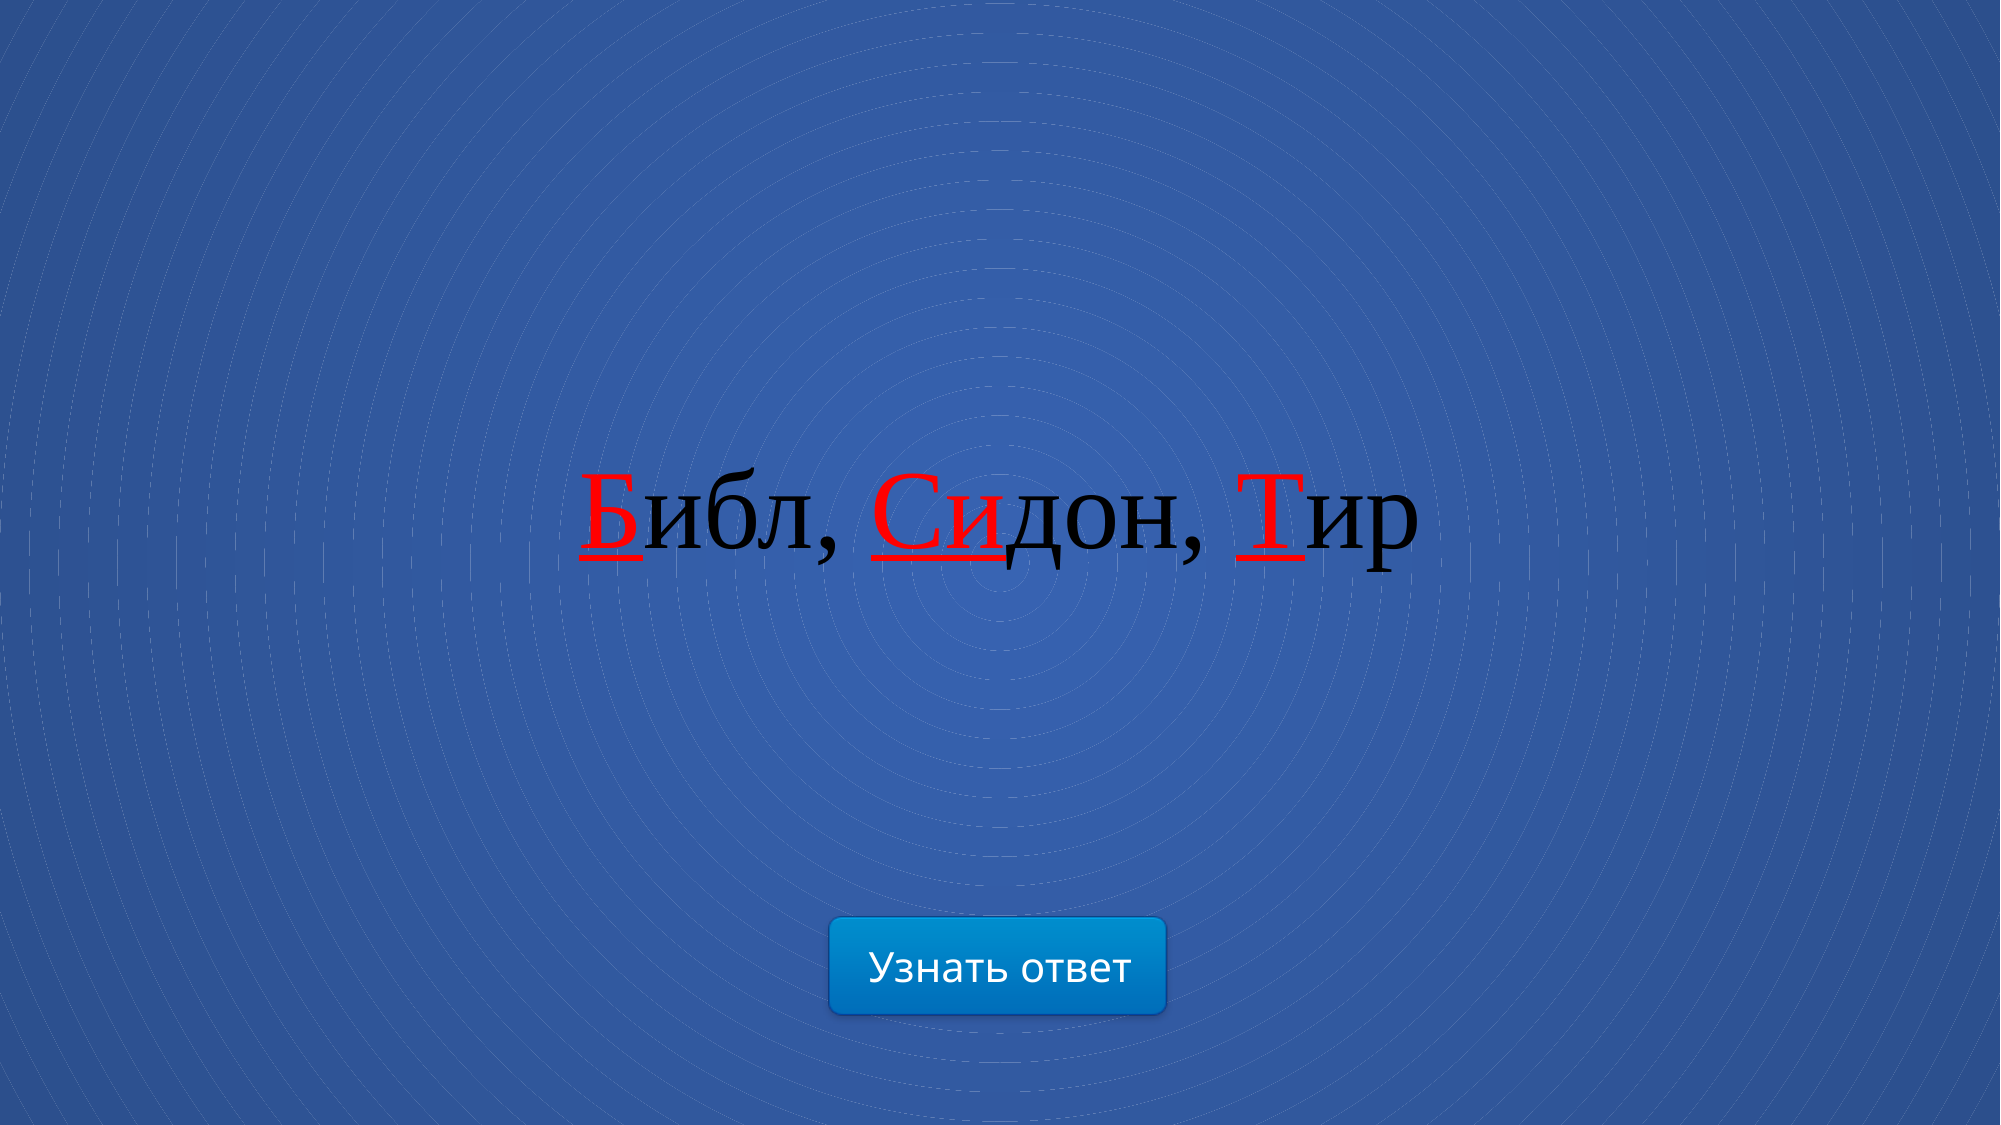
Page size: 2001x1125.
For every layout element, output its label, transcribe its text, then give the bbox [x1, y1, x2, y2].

picture [793, 902, 1180, 1035]
text_box Библ, Сидон, Тир [403, 428, 1598, 579]
